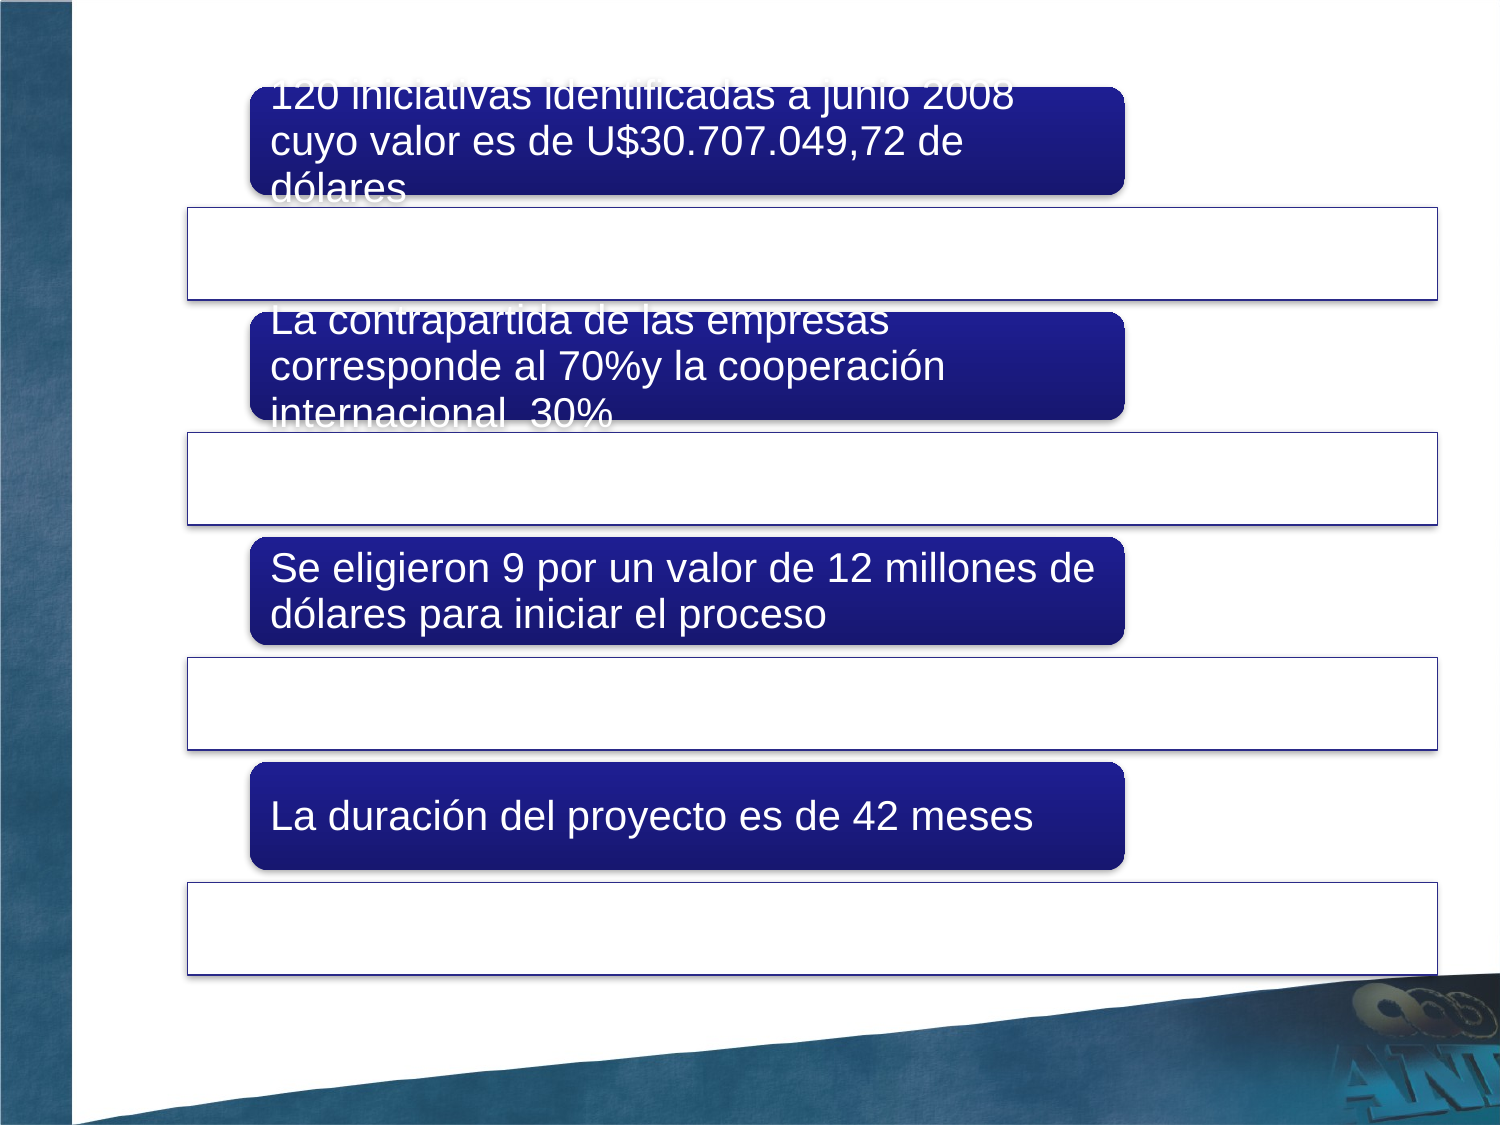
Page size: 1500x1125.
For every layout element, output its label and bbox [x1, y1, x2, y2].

picture [0, 0, 1500, 1125]
list [74, 262, 1463, 1006]
text_box [187, 74, 1438, 976]
